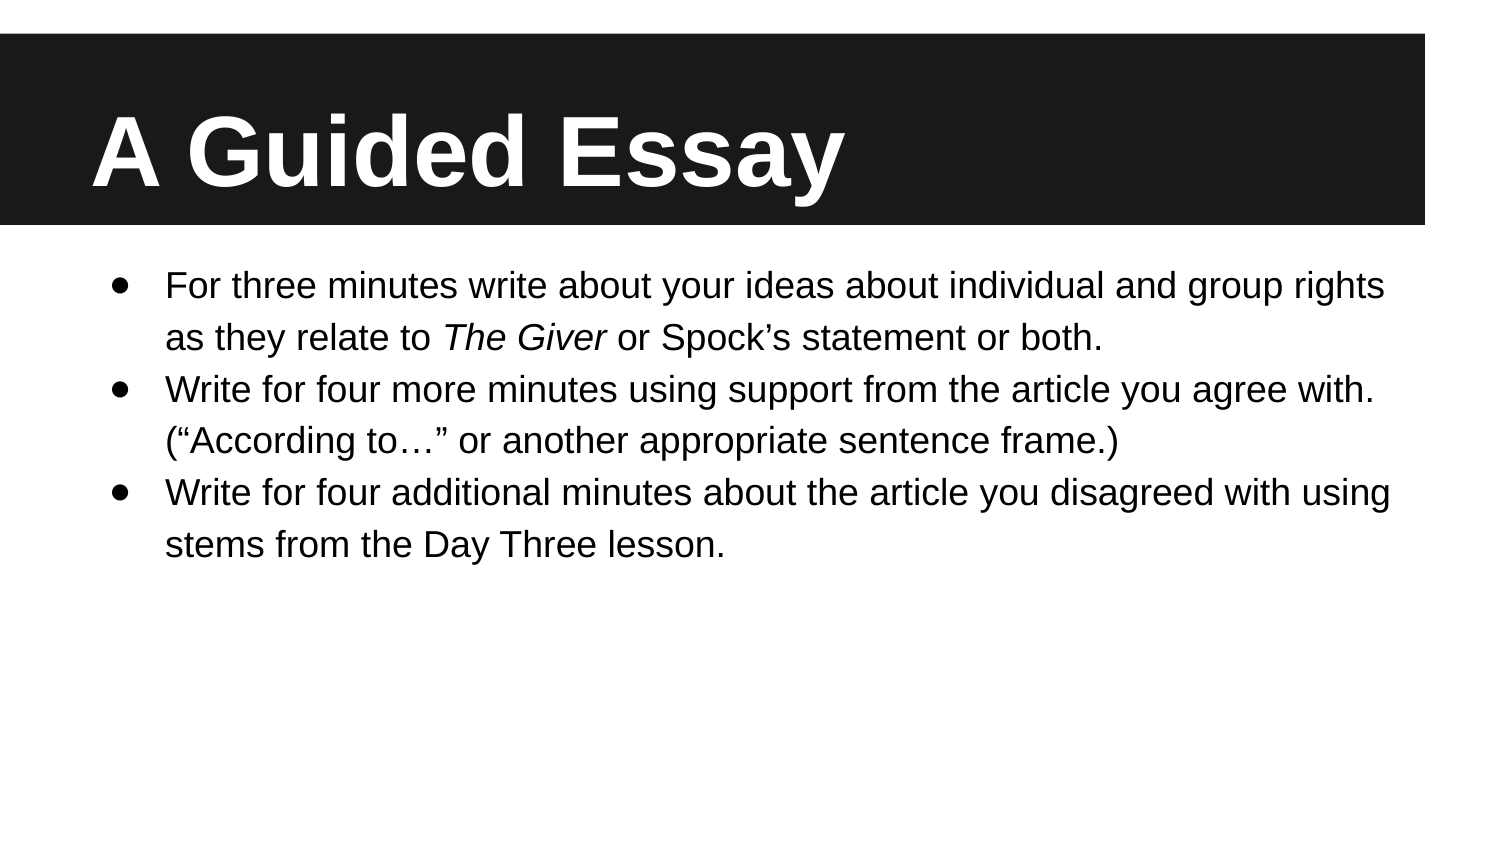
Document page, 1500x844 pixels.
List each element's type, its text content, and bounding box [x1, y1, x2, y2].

title A Guided Essay [75, 33, 1425, 221]
list For three minutes write about your ideas about individual and group rights as they relate to The Giver or Spock’s statement or both. Write for four more minutes using support from the article you agree with. (“According to…” or another appropriate sentence frame.) Write for four additional minutes about the article you disagreed with using stems from the Day Three lesson. [75, 239, 1425, 808]
